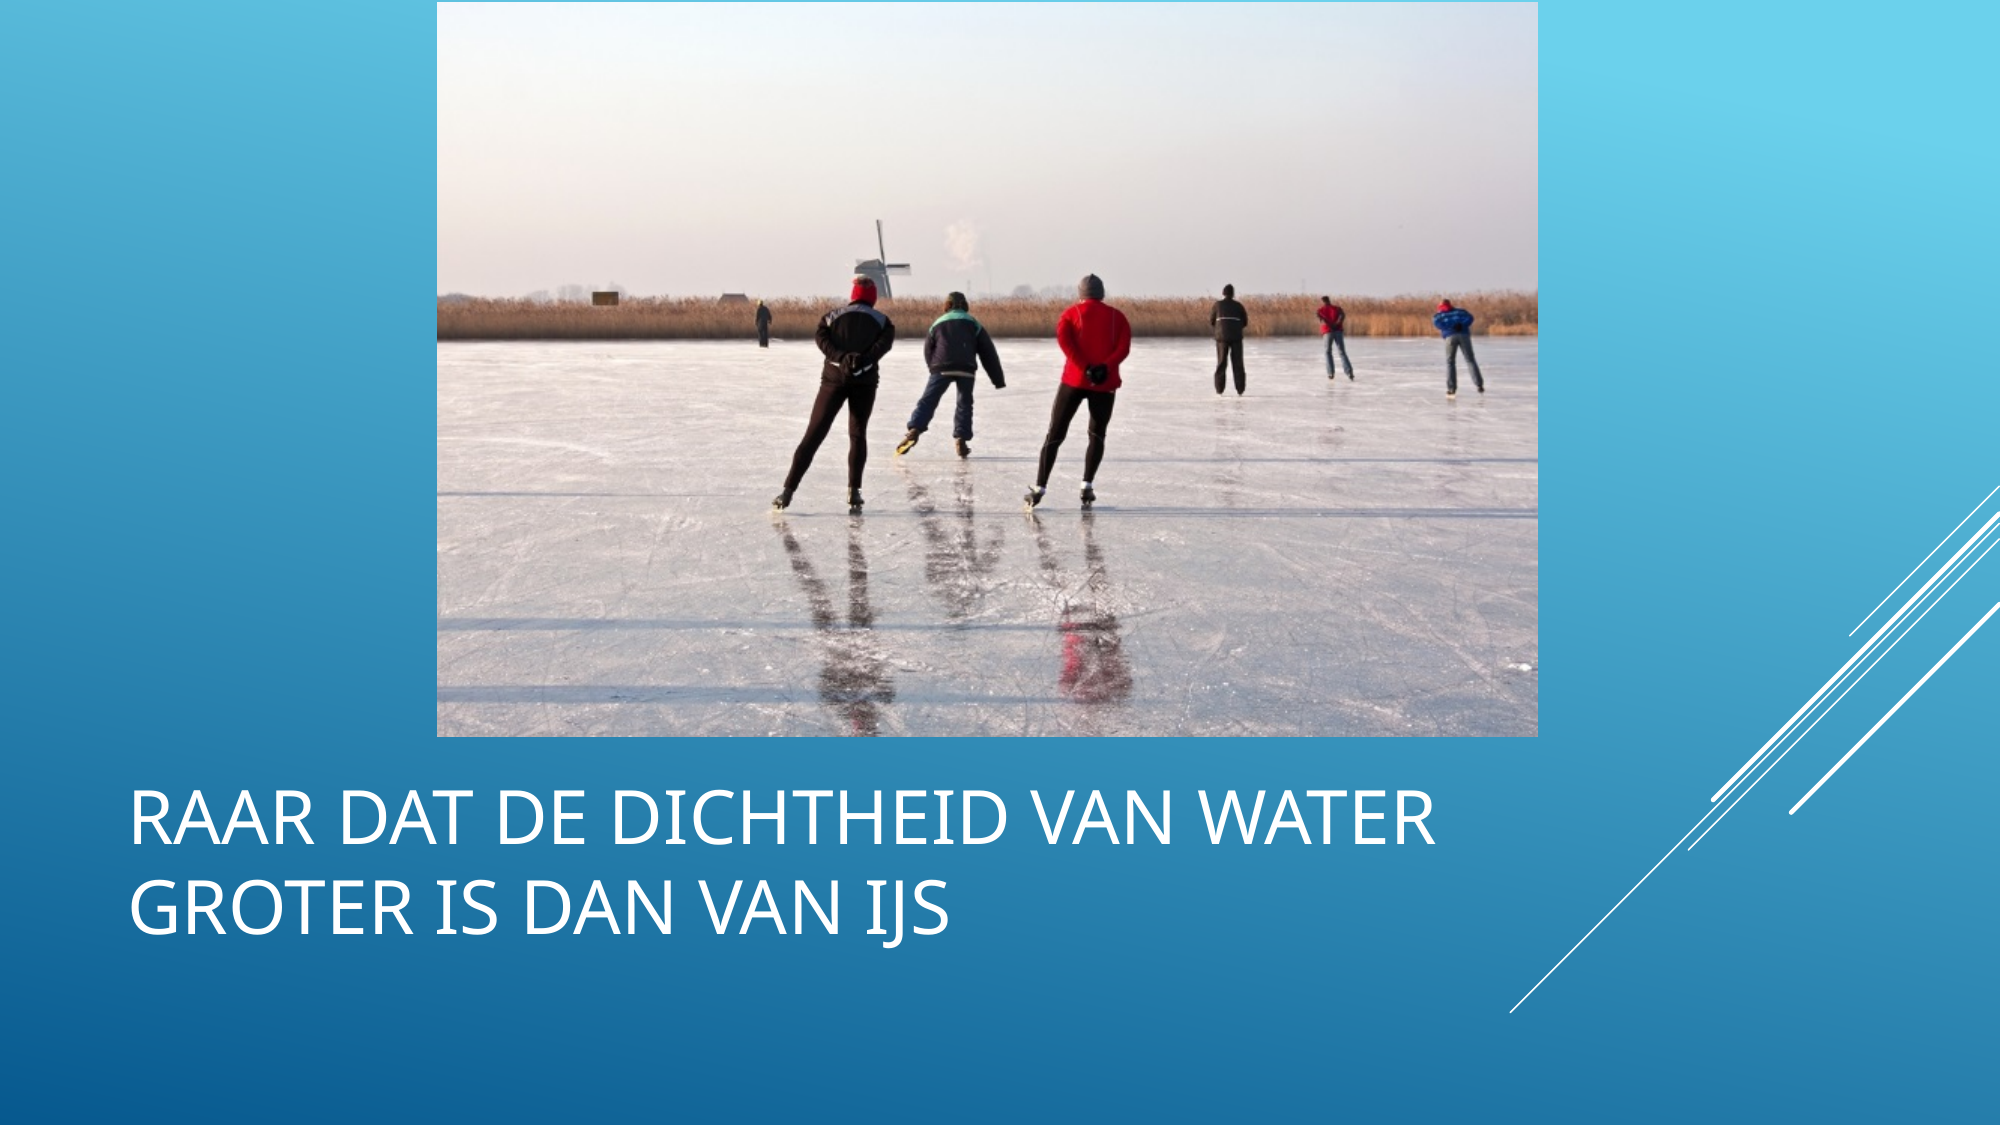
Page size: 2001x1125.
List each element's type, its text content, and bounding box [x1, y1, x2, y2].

title Raar dat de dichtheid van water groter is dan van ijs [112, 736, 1513, 984]
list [437, 1, 1539, 737]
